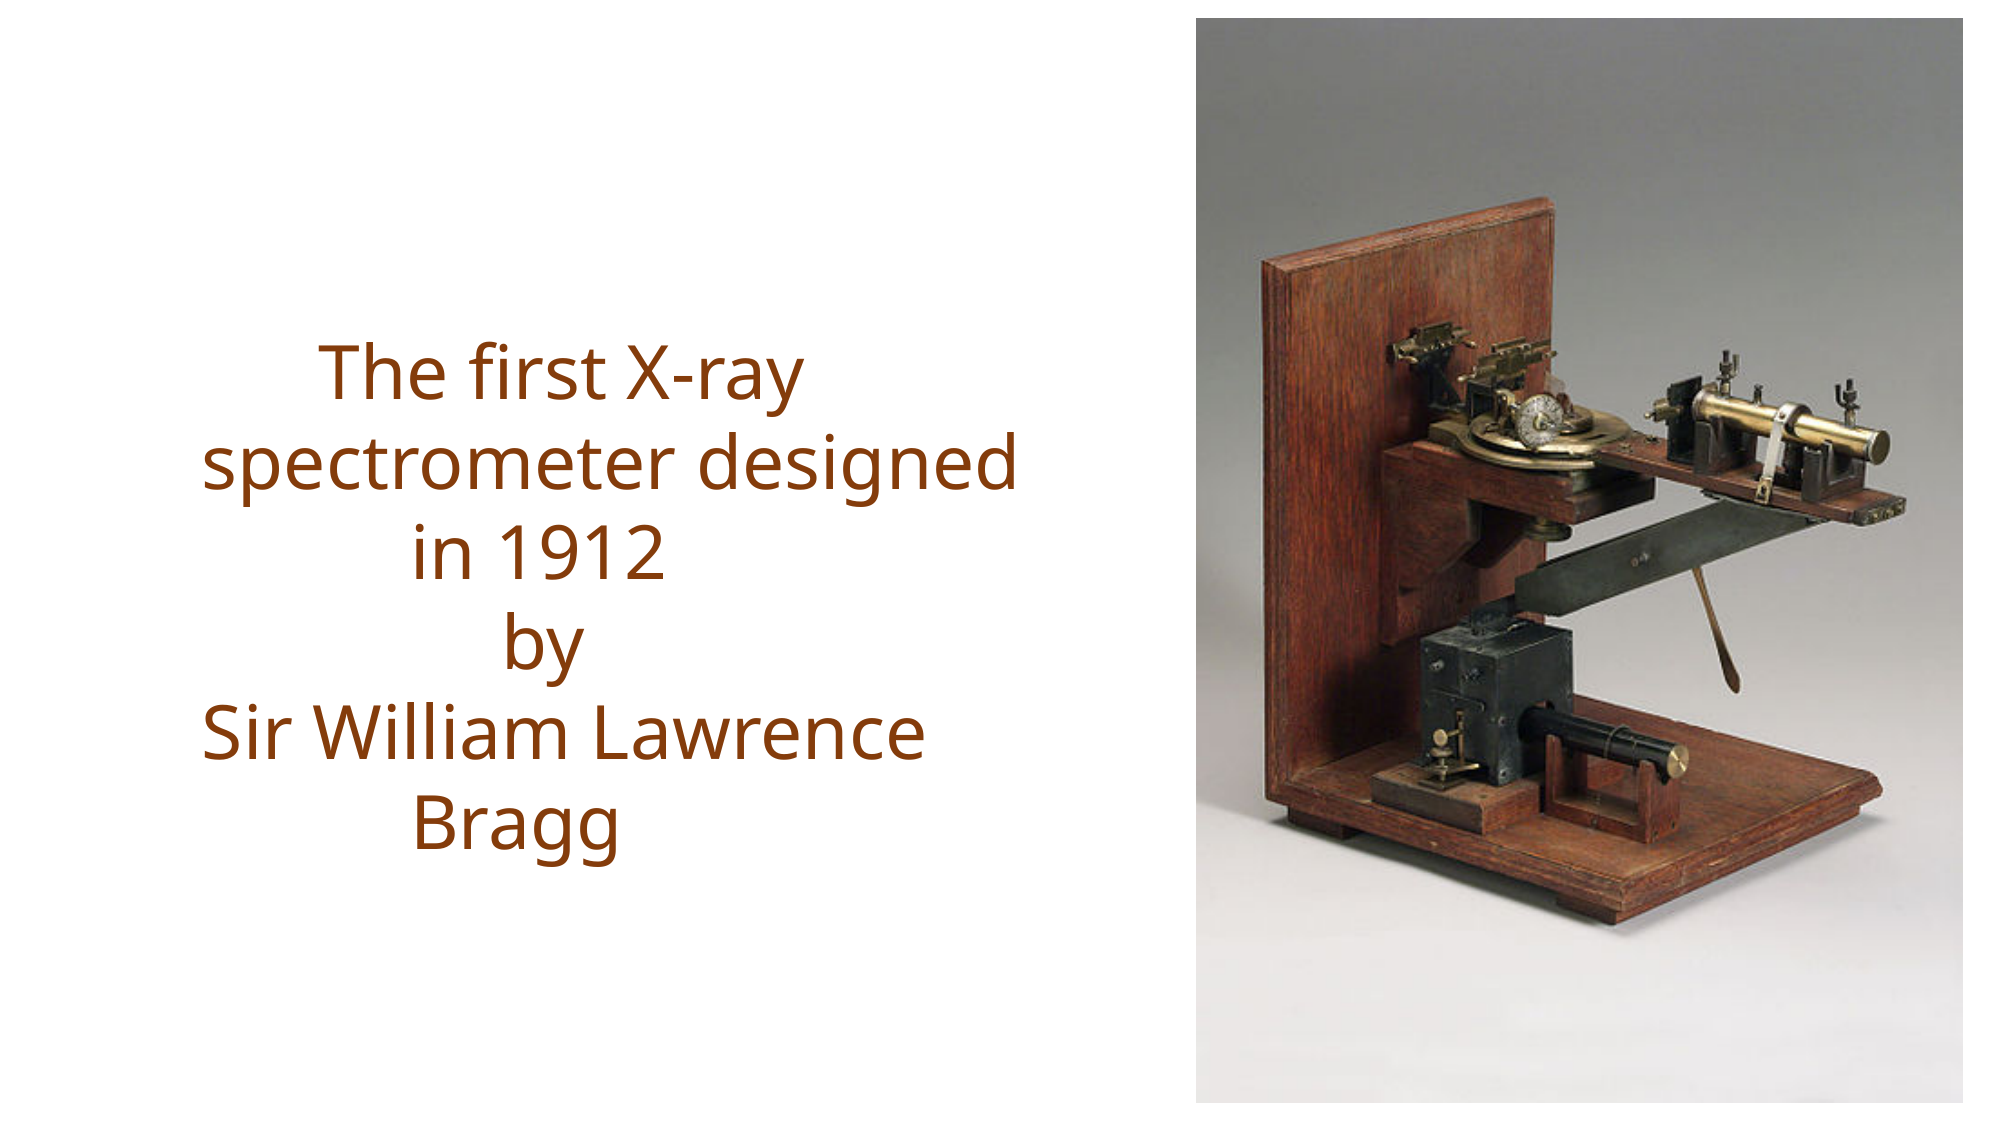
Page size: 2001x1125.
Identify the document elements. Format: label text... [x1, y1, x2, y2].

text_box The first X-ray spectrometer designed in 1912 by Sir William Lawrence Bragg [187, 317, 1045, 1125]
picture [1196, 18, 1963, 1103]
